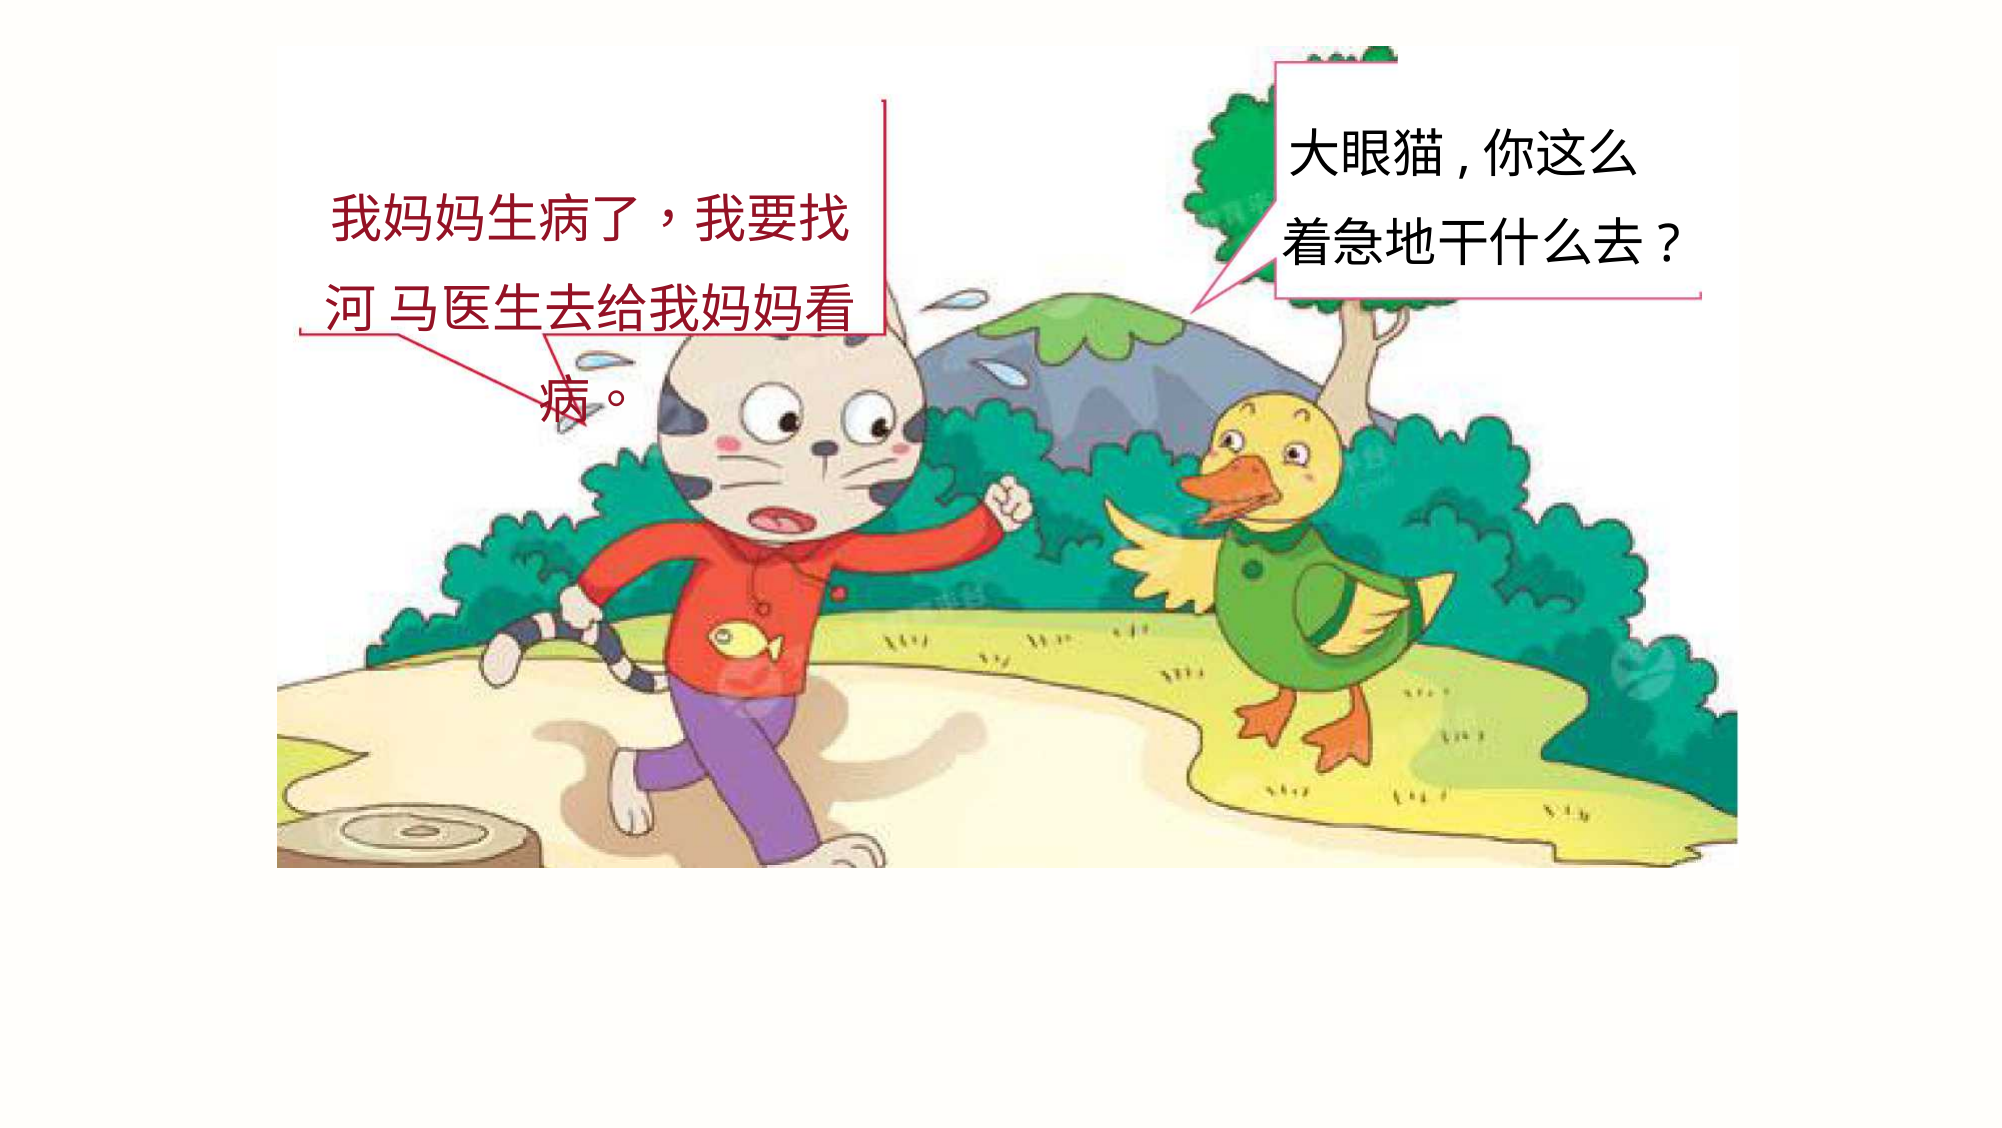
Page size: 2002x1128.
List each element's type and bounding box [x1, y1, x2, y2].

picture [277, 46, 1739, 869]
